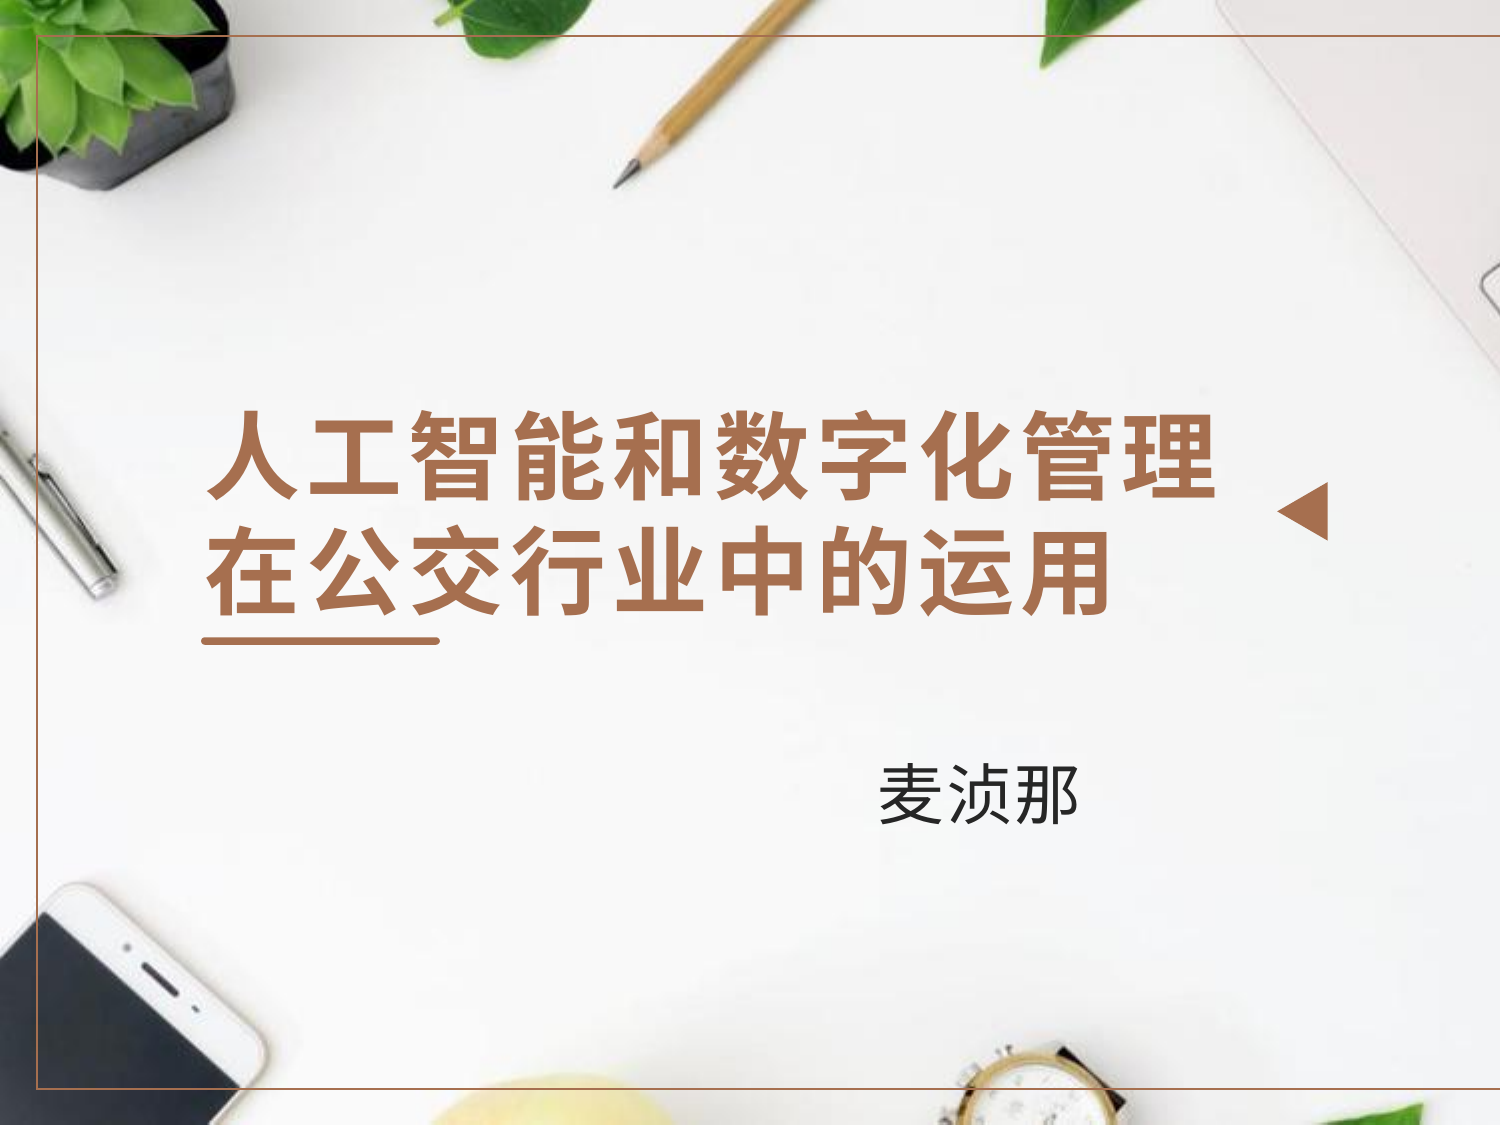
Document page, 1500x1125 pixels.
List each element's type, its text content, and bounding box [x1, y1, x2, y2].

subtitle 麦浈那 [189, 654, 1278, 811]
picture [0, 0, 1500, 1125]
picture [38, 37, 1500, 1088]
title 人工智能和数字化管理在公交行业中的运用 [189, 122, 1278, 627]
